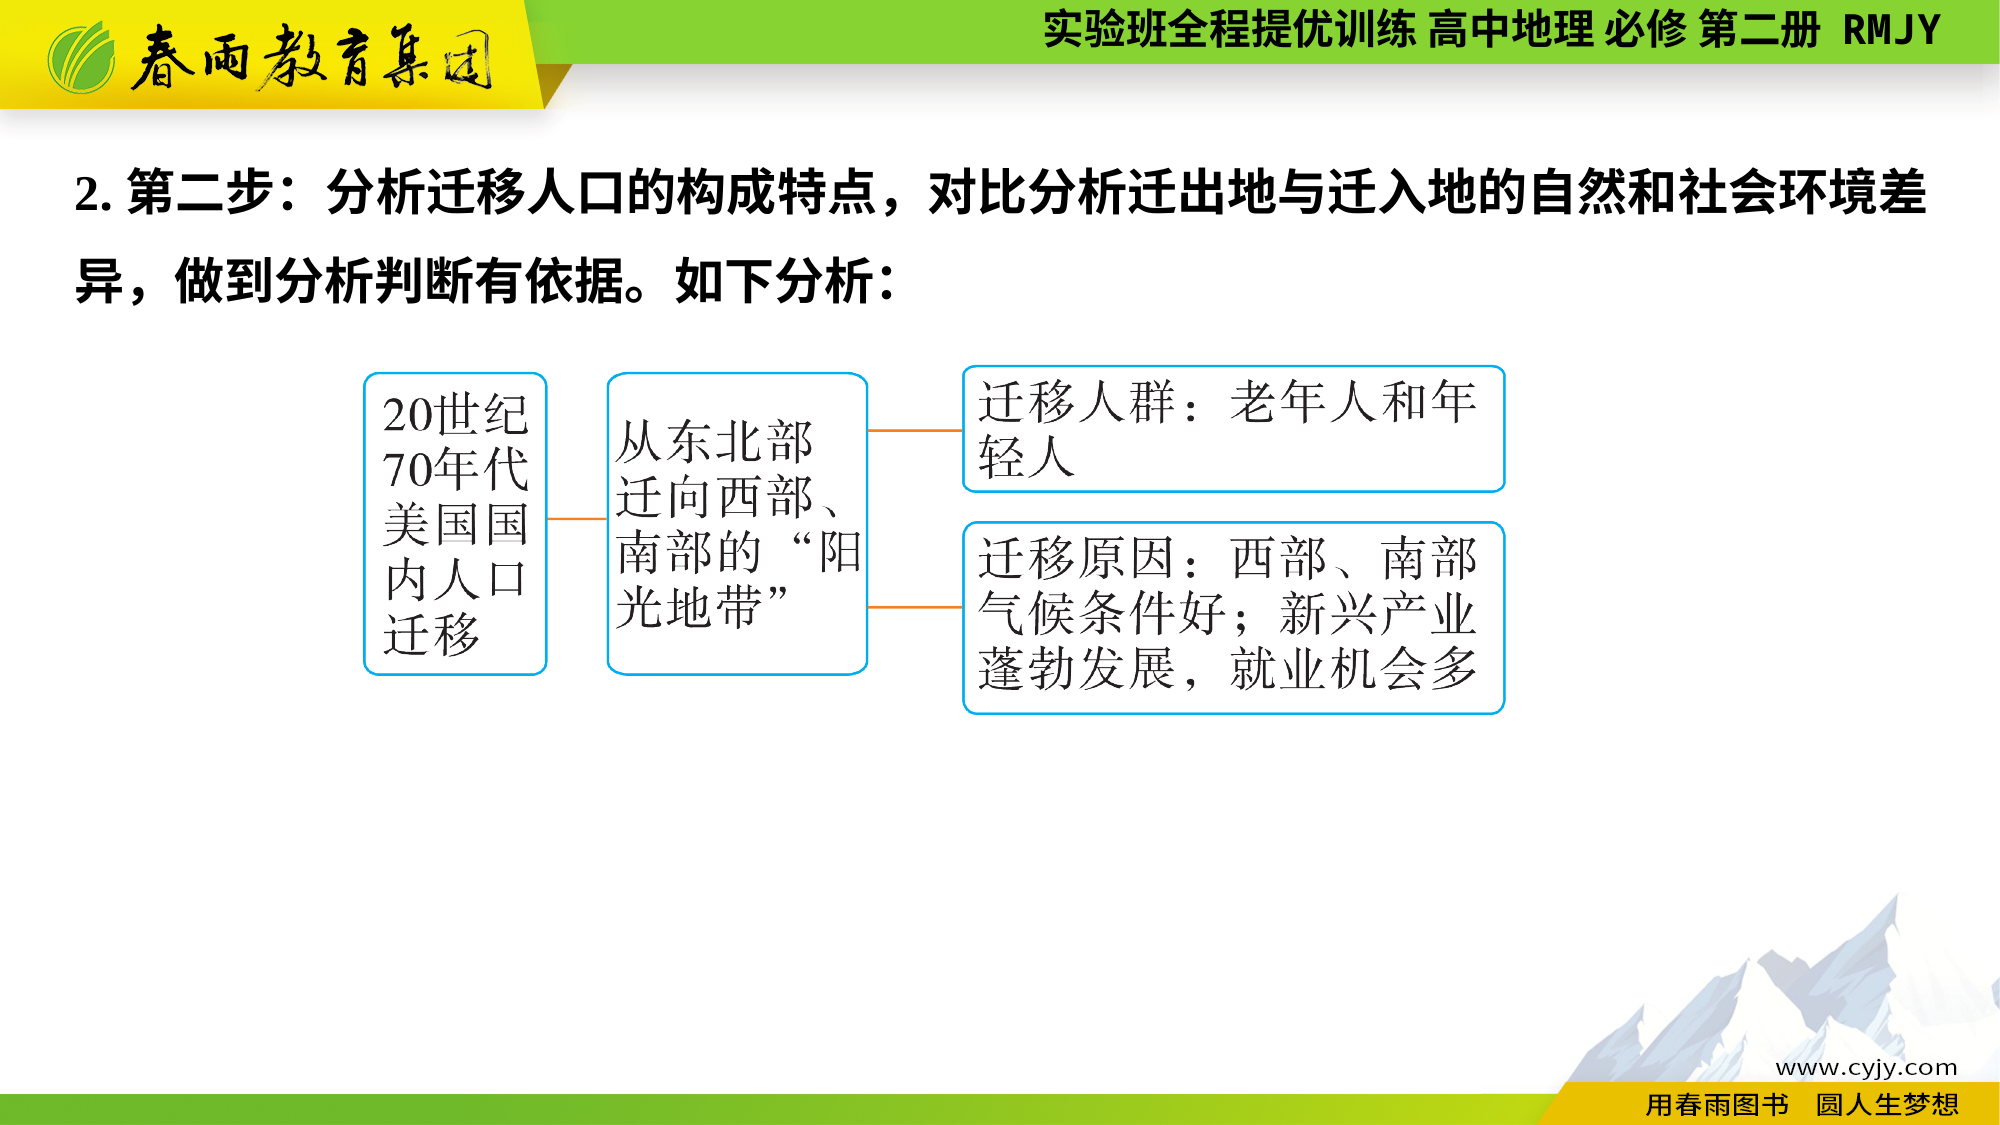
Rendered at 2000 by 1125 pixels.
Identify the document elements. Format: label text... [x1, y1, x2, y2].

list 2.第二步：分析迁移人口的构成特点，对比分析迁出地与迁入地的自然和社会环境差异，做到分析判断有依据。如下分析： [59, 122, 1944, 308]
picture [0, 0, 2000, 1125]
